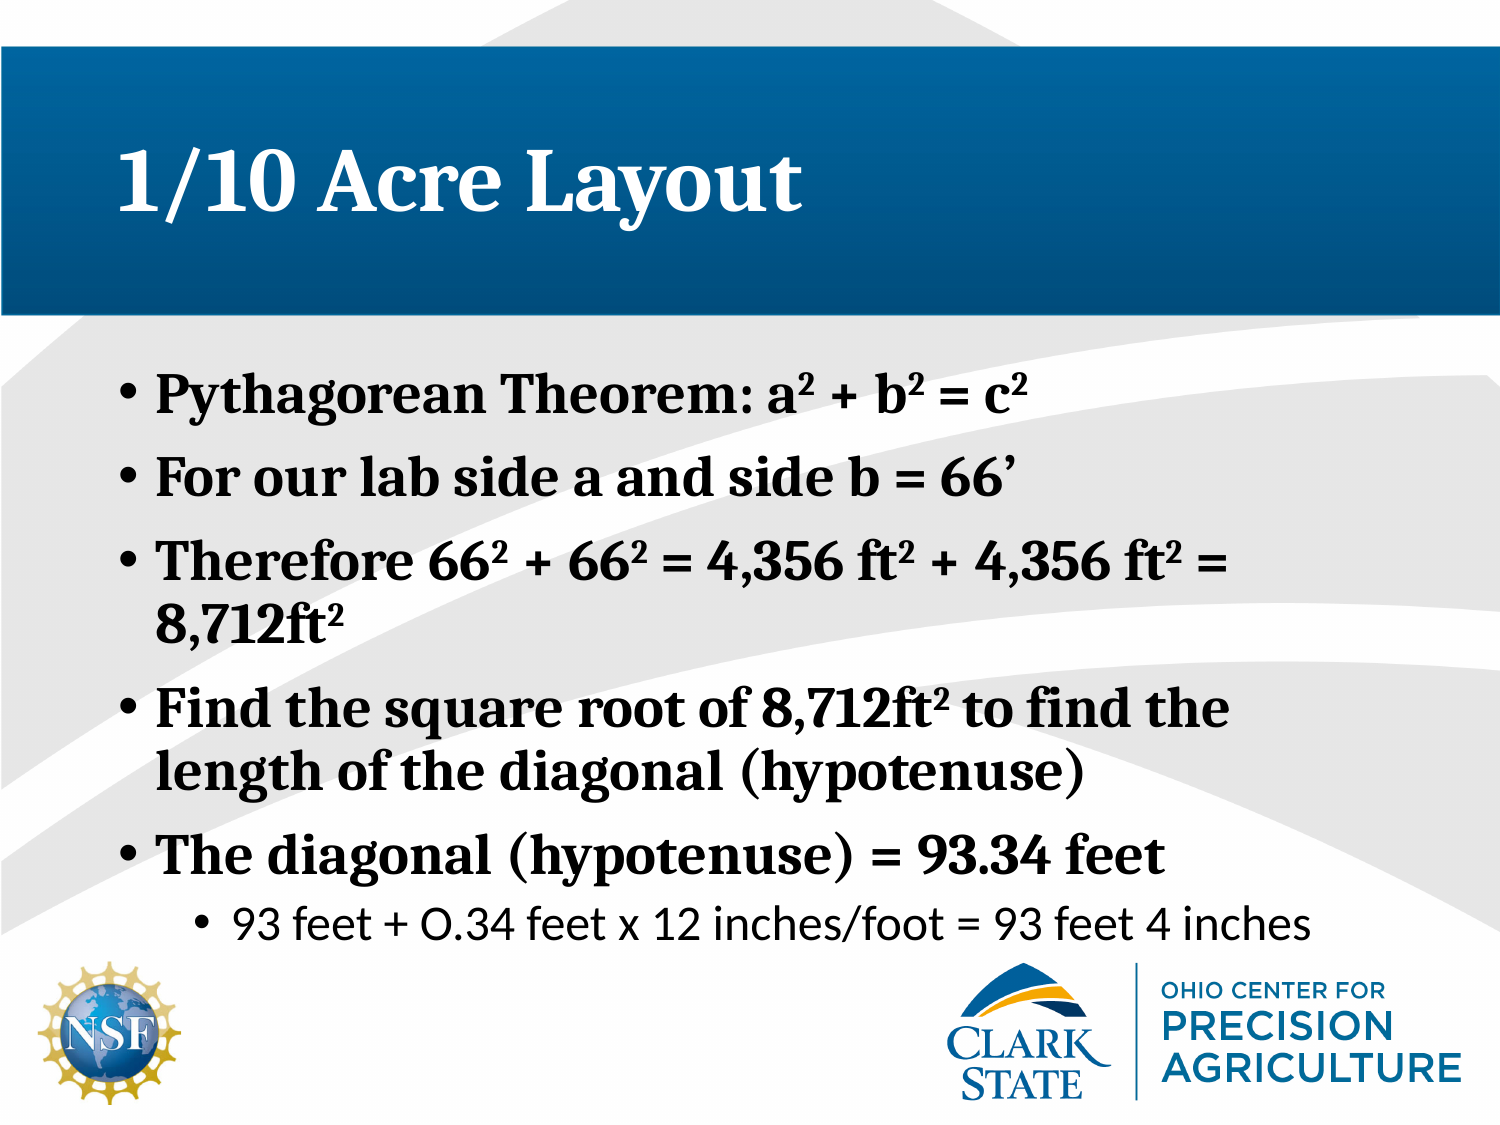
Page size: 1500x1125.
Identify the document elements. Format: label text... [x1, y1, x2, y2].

picture [4, 49, 1500, 313]
picture [0, 0, 1500, 1125]
list Pythagorean Theorem: a2 + b2 = c2 For our lab side a and side b = 66’ Therefore 662 + 662 = 4,356 ft2 + 4,356 ft2 = 8,712ft2 Find the square root of 8,712ft2 to find the length of the diagonal (hypotenuse) The diagonal (hypotenuse) = 93.34 feet 93 feet + O.34 feet x 12 inches/foot = 93 feet 4 inches [103, 355, 1397, 962]
title 1/10 Acre Layout [103, 50, 1397, 313]
